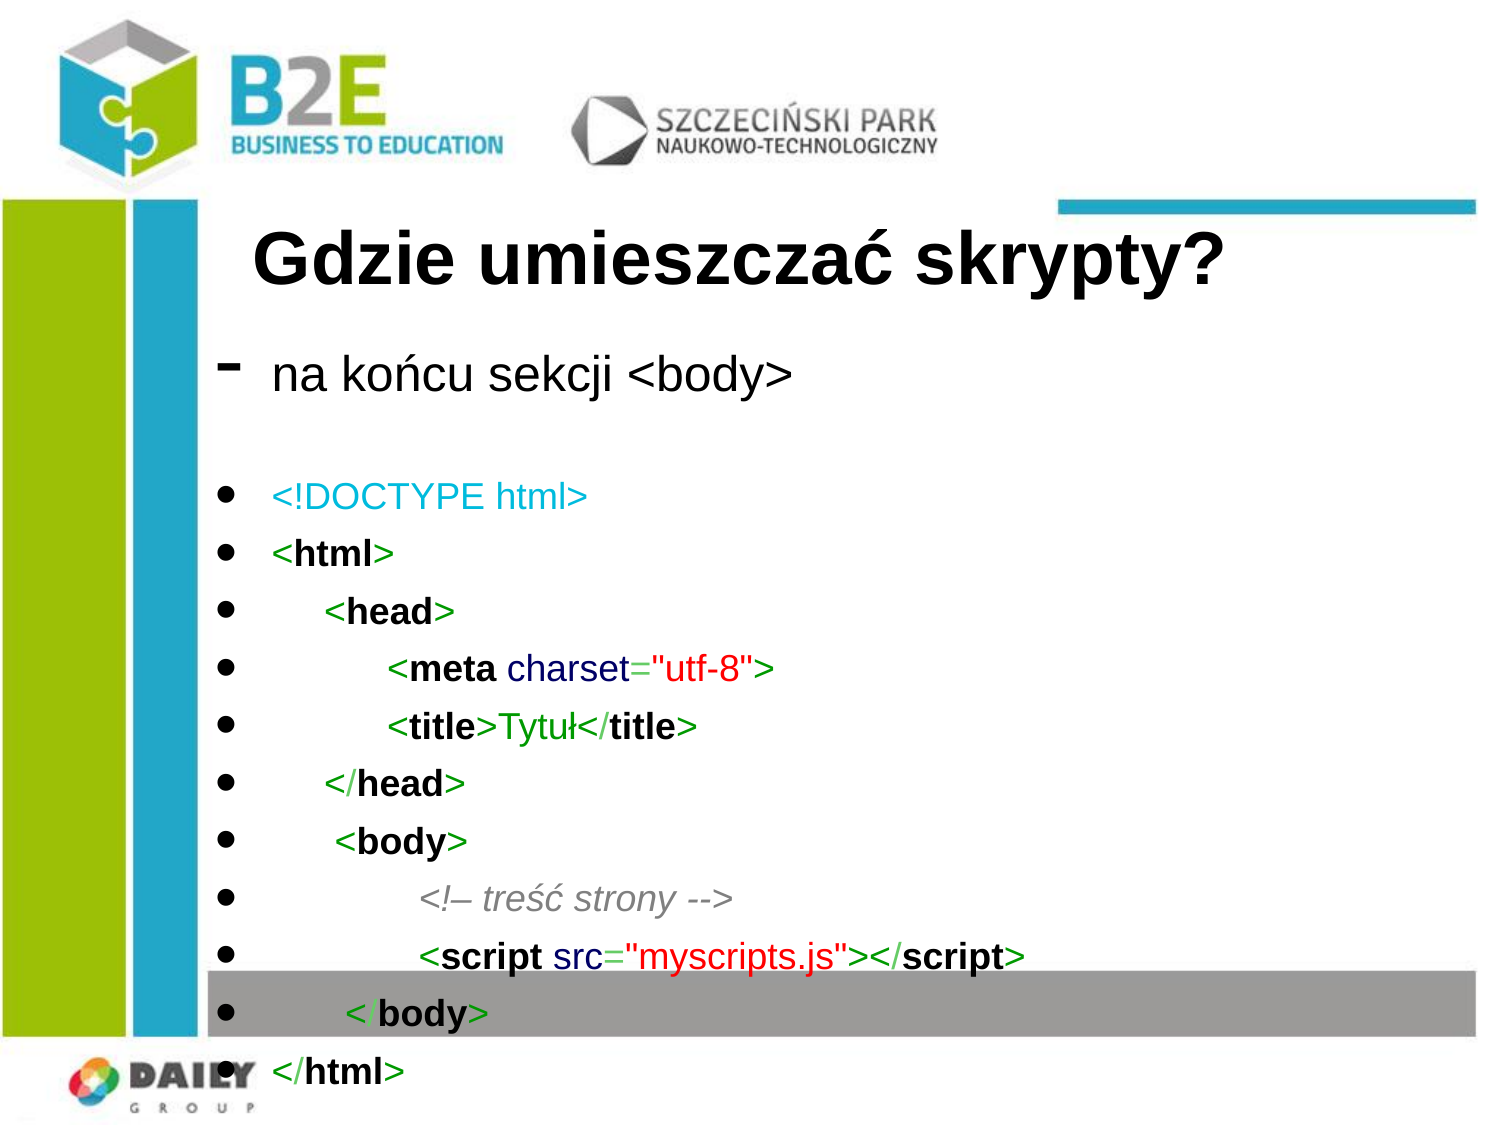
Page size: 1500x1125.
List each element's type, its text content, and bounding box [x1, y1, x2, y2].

list na końcu sekcji <body> <!DOCTYPE html> <html> <head> <meta charset="utf-8"> <title>Tytuł</title> </head> <body> <!– treść strony --> <script src="myscripts.js"></script> </body> </html> [200, 326, 1473, 966]
picture [0, 0, 1500, 1125]
title Gdzie umieszczać skrypty? [200, 218, 1473, 315]
